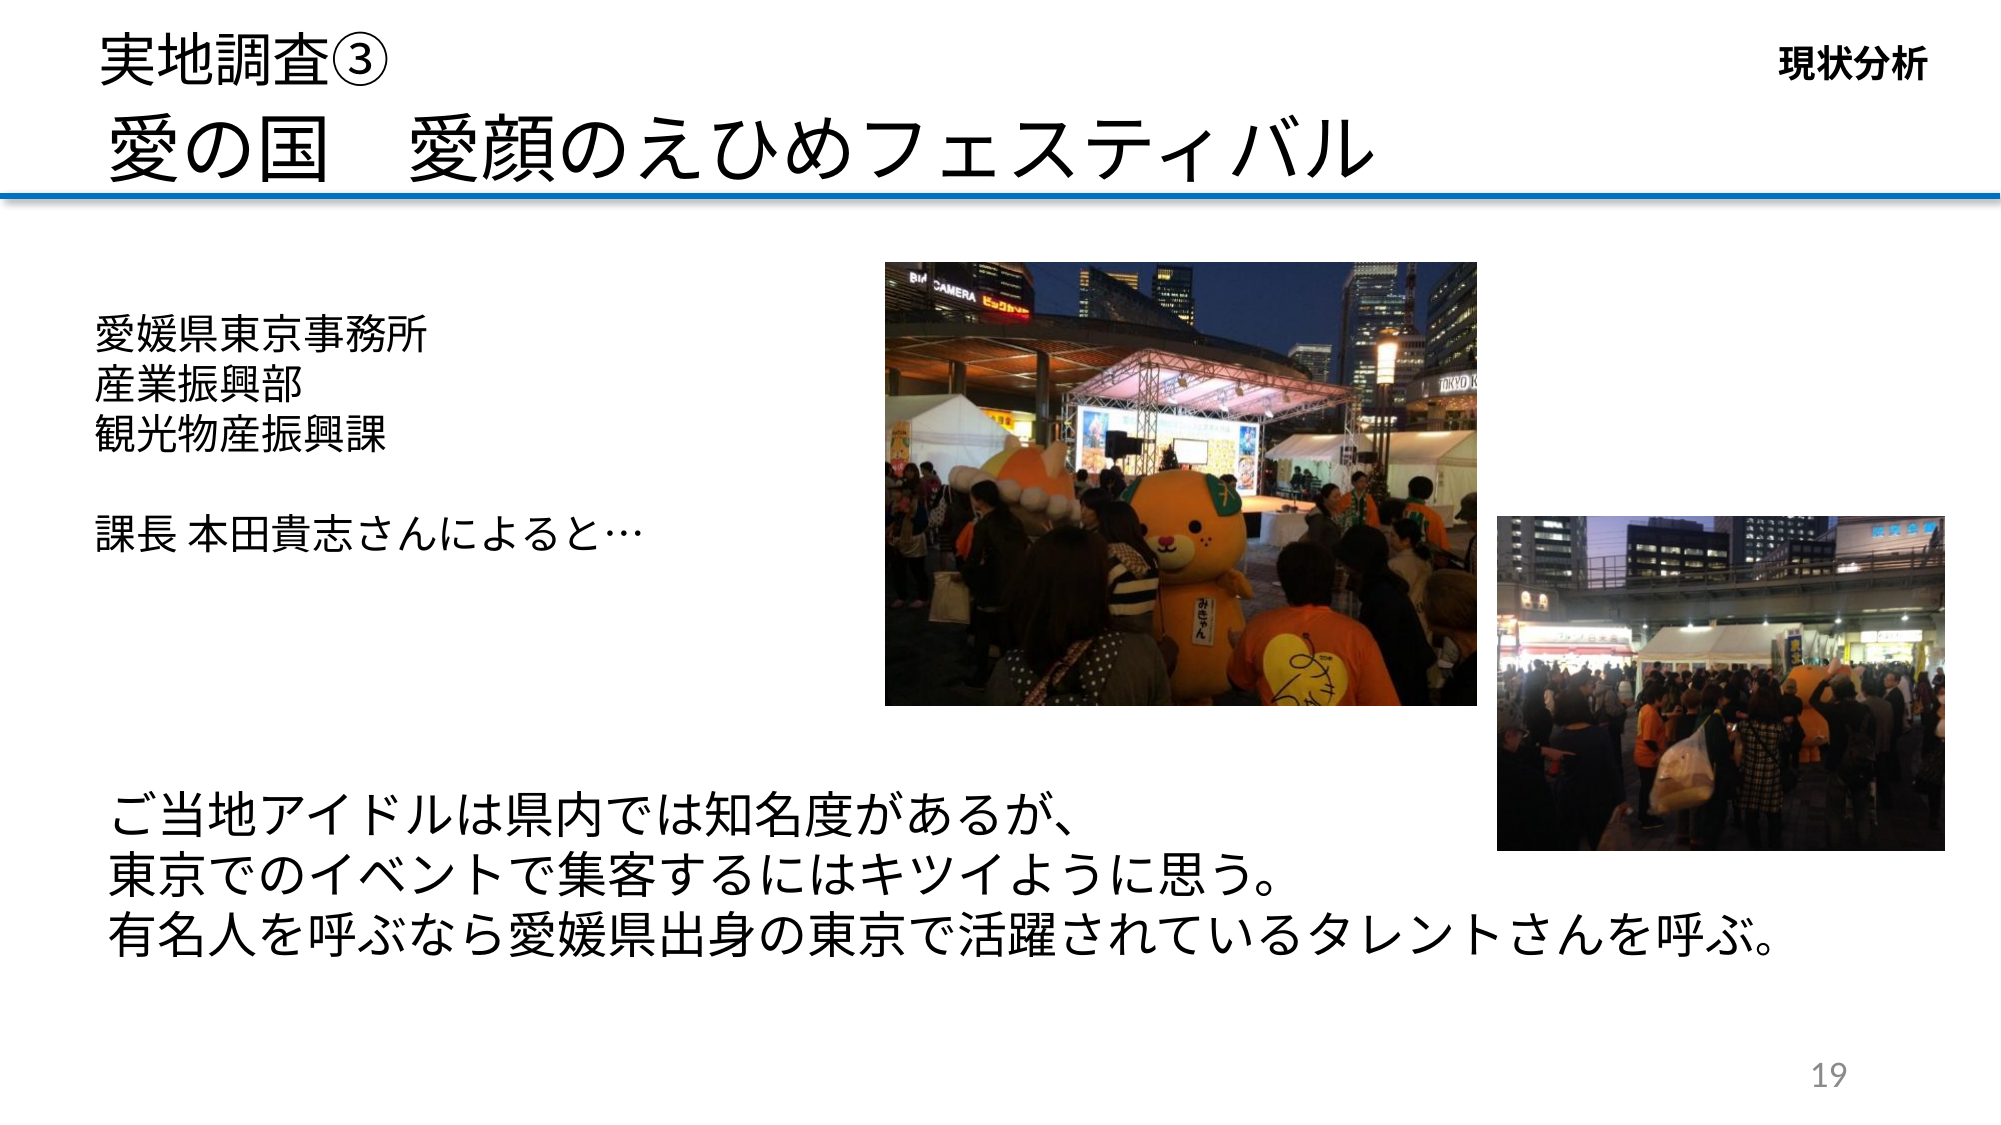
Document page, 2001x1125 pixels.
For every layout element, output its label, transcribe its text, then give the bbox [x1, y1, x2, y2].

text_box 現状分析 [1764, 33, 1944, 93]
text_box ご当地アイドルは県内では知名度があるが、 東京でのイベントで集客するにはキツイように思う。 有名人を呼ぶなら愛媛県出身の東京で活躍されているタレントさんを呼ぶ。 [92, 775, 1813, 971]
text_box 愛の国 愛顔のえひめフェスティバル [92, 93, 1393, 199]
text_box 愛媛県東京事務所 産業振興部 観光物産振興課 課長 本田貴志さんによると… [79, 300, 661, 566]
slide_number 19 [1412, 1042, 1863, 1103]
picture [1497, 516, 1945, 851]
text_box 実地調査③ [83, 15, 812, 101]
picture [884, 262, 1477, 706]
